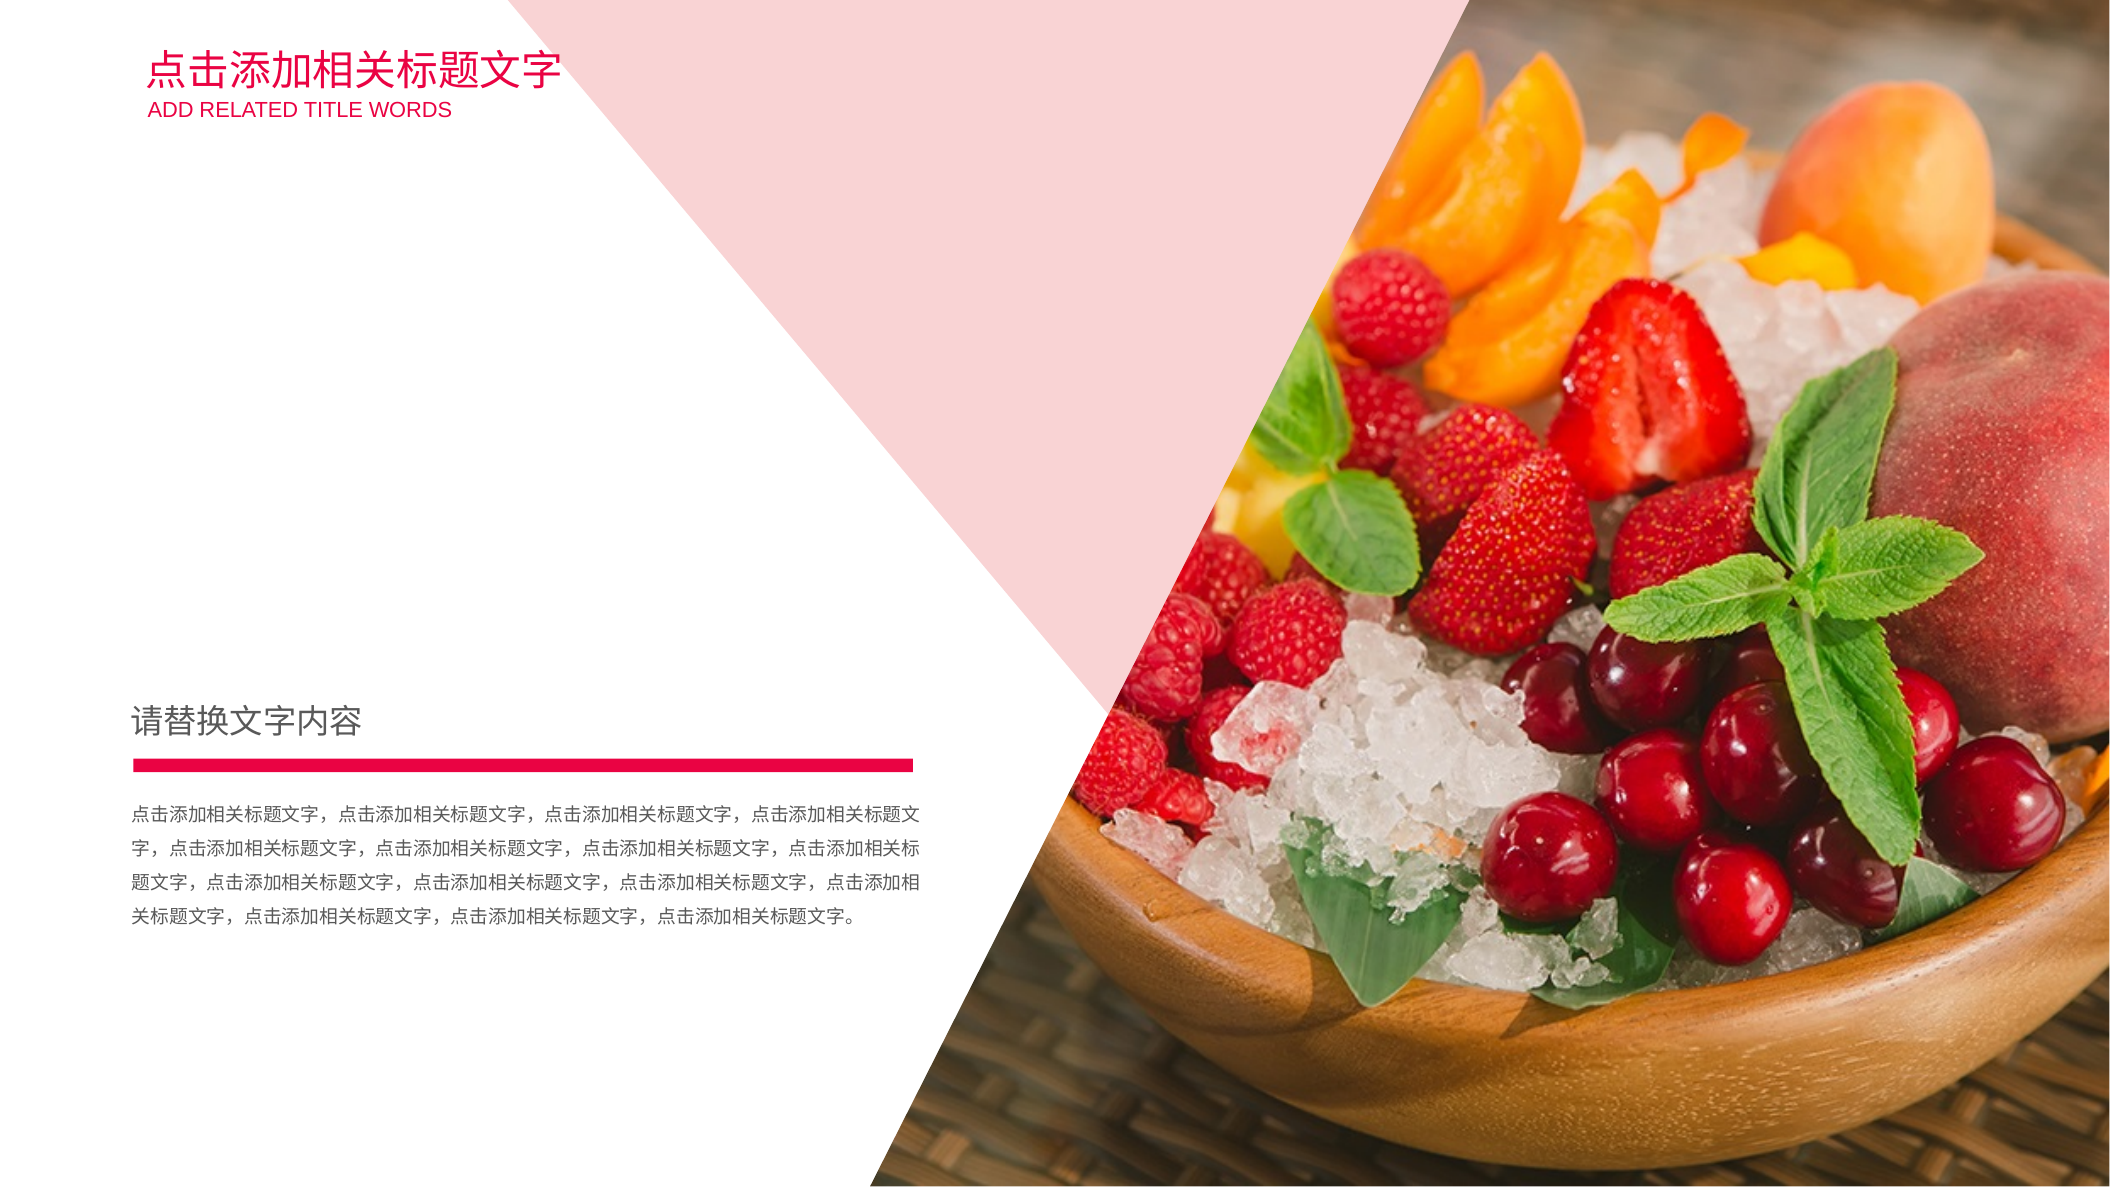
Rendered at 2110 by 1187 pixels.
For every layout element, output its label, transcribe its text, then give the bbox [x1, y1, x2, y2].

text_box 点击添加相关标题文字 [145, 43, 564, 95]
text_box 点击添加相关标题文字，点击添加相关标题文字，点击添加相关标题文字，点击添加相关标题文字，点击添加相关标题文字，点击添加相关标题文字，点击添加相关标题文字，点击添加相关标题文字，点击添加相关标题文字，点击添加相关标题文字，点击添加相关标题文字，点击添加相关标题文字，点击添加相关标题文字，点击添加相关标题文字，点击添加相关标题文字。 [116, 784, 936, 935]
text_box [507, 0, 1469, 714]
text_box 请替换文字内容 [115, 692, 393, 748]
text_box ADD RELATED TITLE WORDS [147, 96, 453, 123]
text_box [132, 758, 914, 773]
text_box [870, 0, 2110, 1187]
